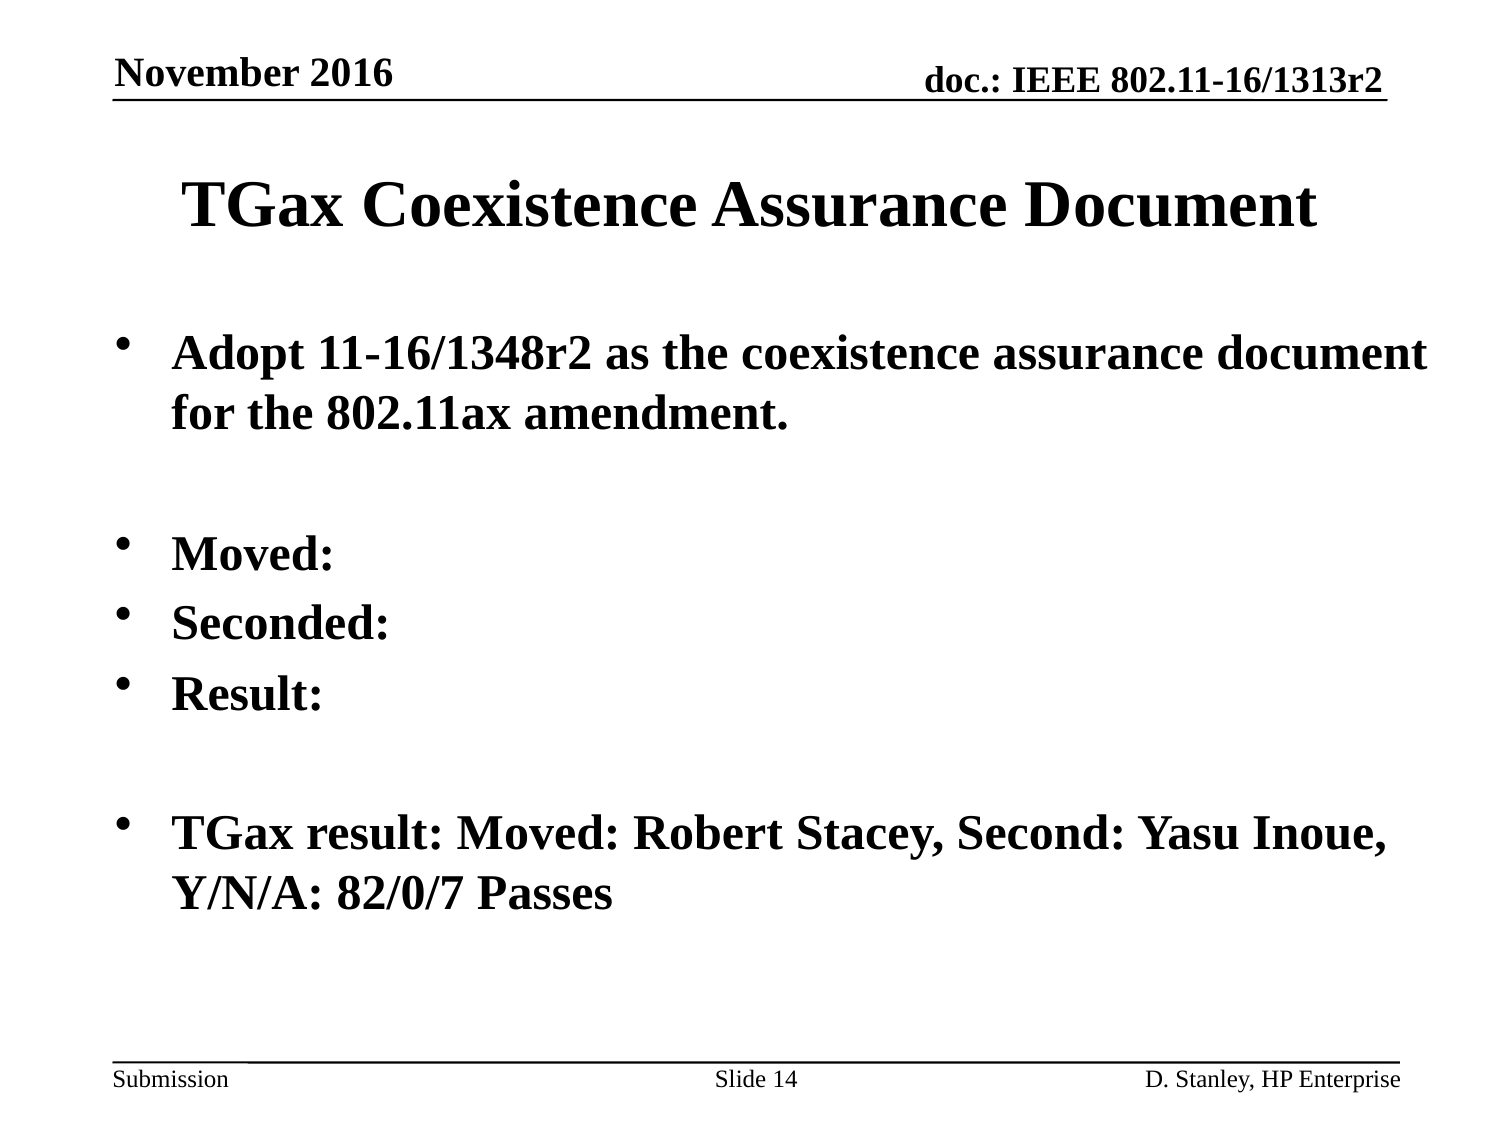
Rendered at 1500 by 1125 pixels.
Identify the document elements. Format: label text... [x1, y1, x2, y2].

list Adopt 11-16/1348r2 as the coexistence assurance document for the 802.11ax amendment. Moved: Seconded: Result: TGax result: Moved: Robert Stacey, Second: Yasu Inoue, Y/N/A: 82/0/7 Passes [99, 312, 1463, 1050]
title TGax Coexistence Assurance Document [112, 112, 1388, 288]
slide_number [114, 49, 423, 95]
footer D. Stanley, HP Enterprise [878, 1061, 1402, 1093]
slide_number Slide 14 [712, 1061, 800, 1093]
